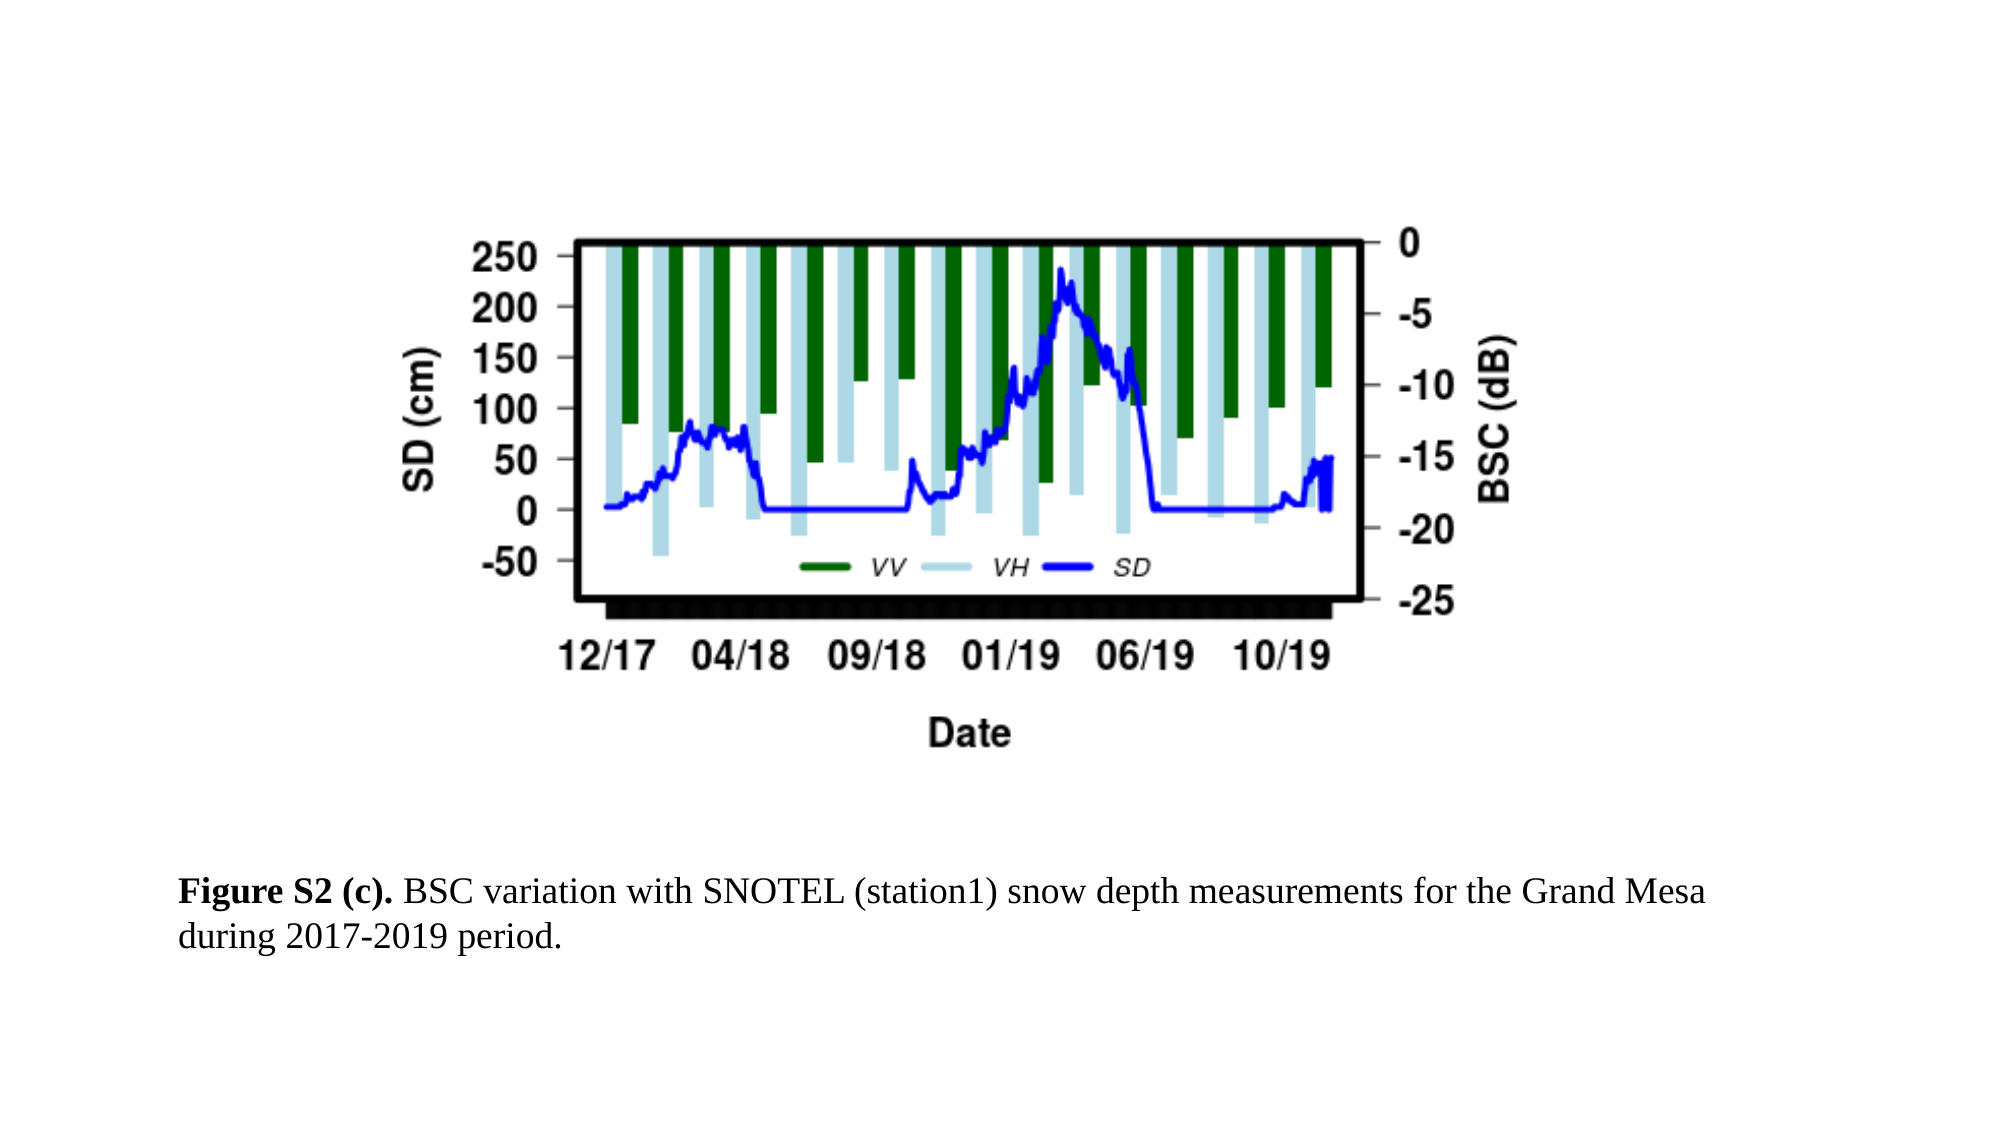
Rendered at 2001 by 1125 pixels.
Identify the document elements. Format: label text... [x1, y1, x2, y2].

text_box Figure S2 (c). BSC variation with SNOTEL (station1) snow depth measurements for the Grand Mesa during 2017-2019 period. [163, 858, 1787, 964]
picture [340, 212, 1560, 804]
